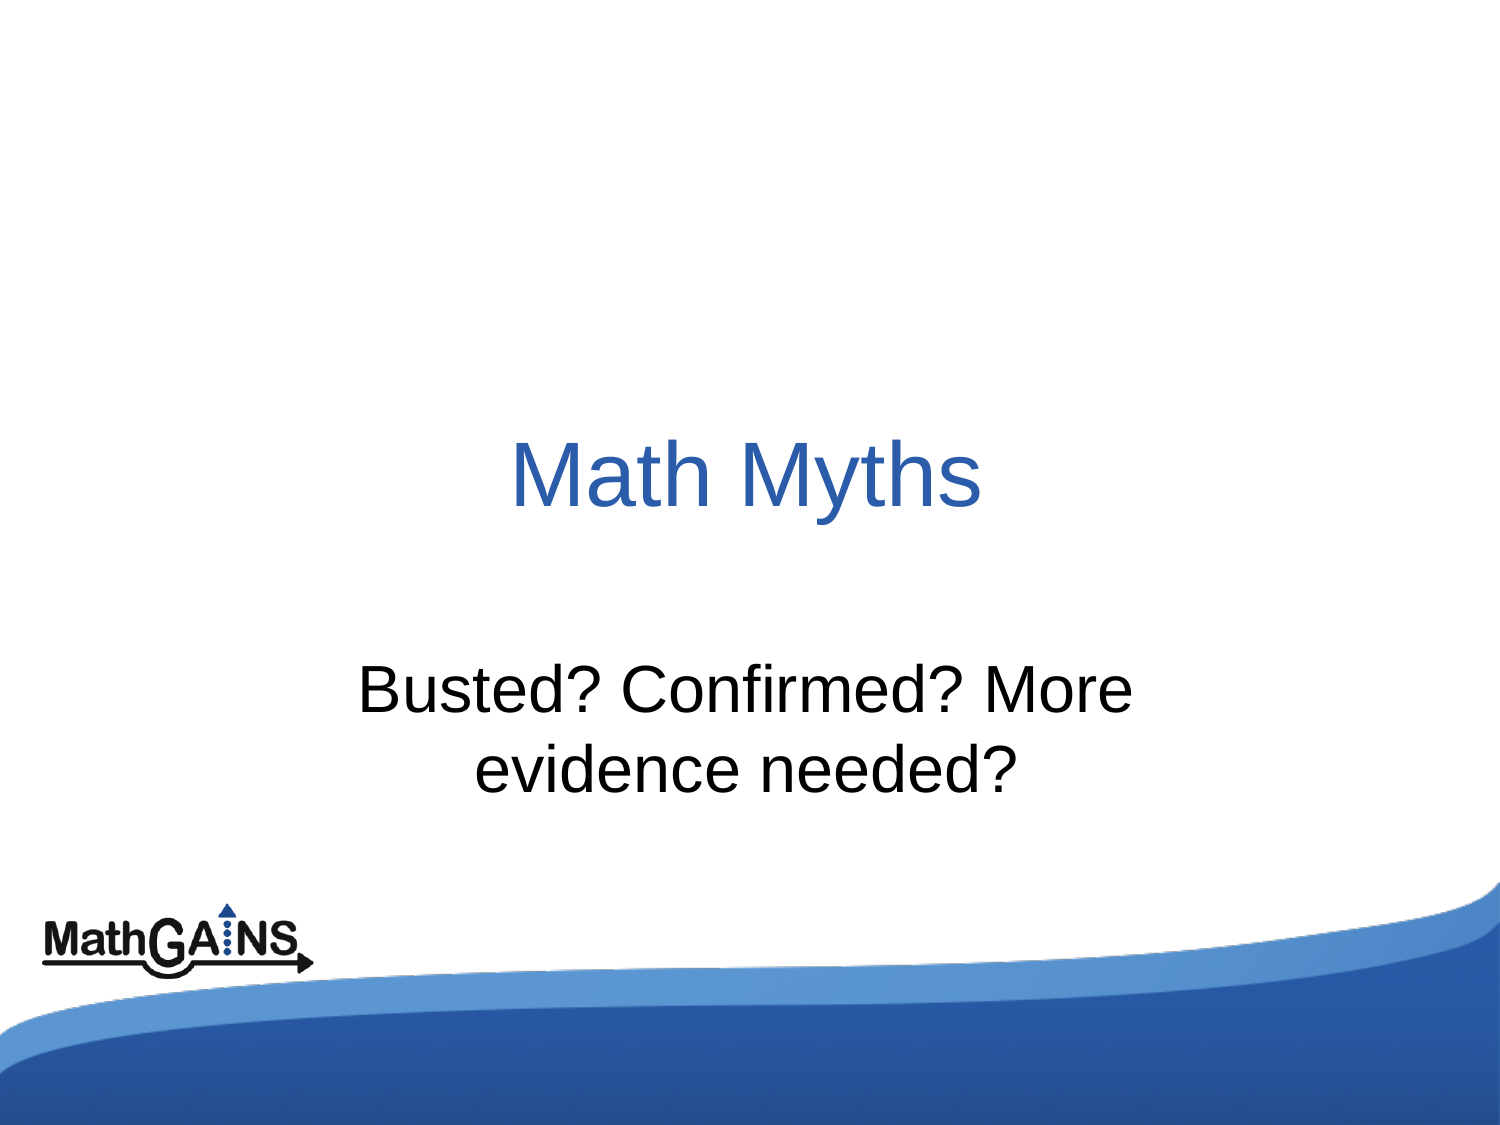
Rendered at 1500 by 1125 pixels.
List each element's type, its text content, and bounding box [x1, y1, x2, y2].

subtitle Busted? Confirmed? More evidence needed? [224, 636, 1276, 926]
picture [0, 878, 1500, 1125]
title Math Myths [111, 348, 1388, 592]
